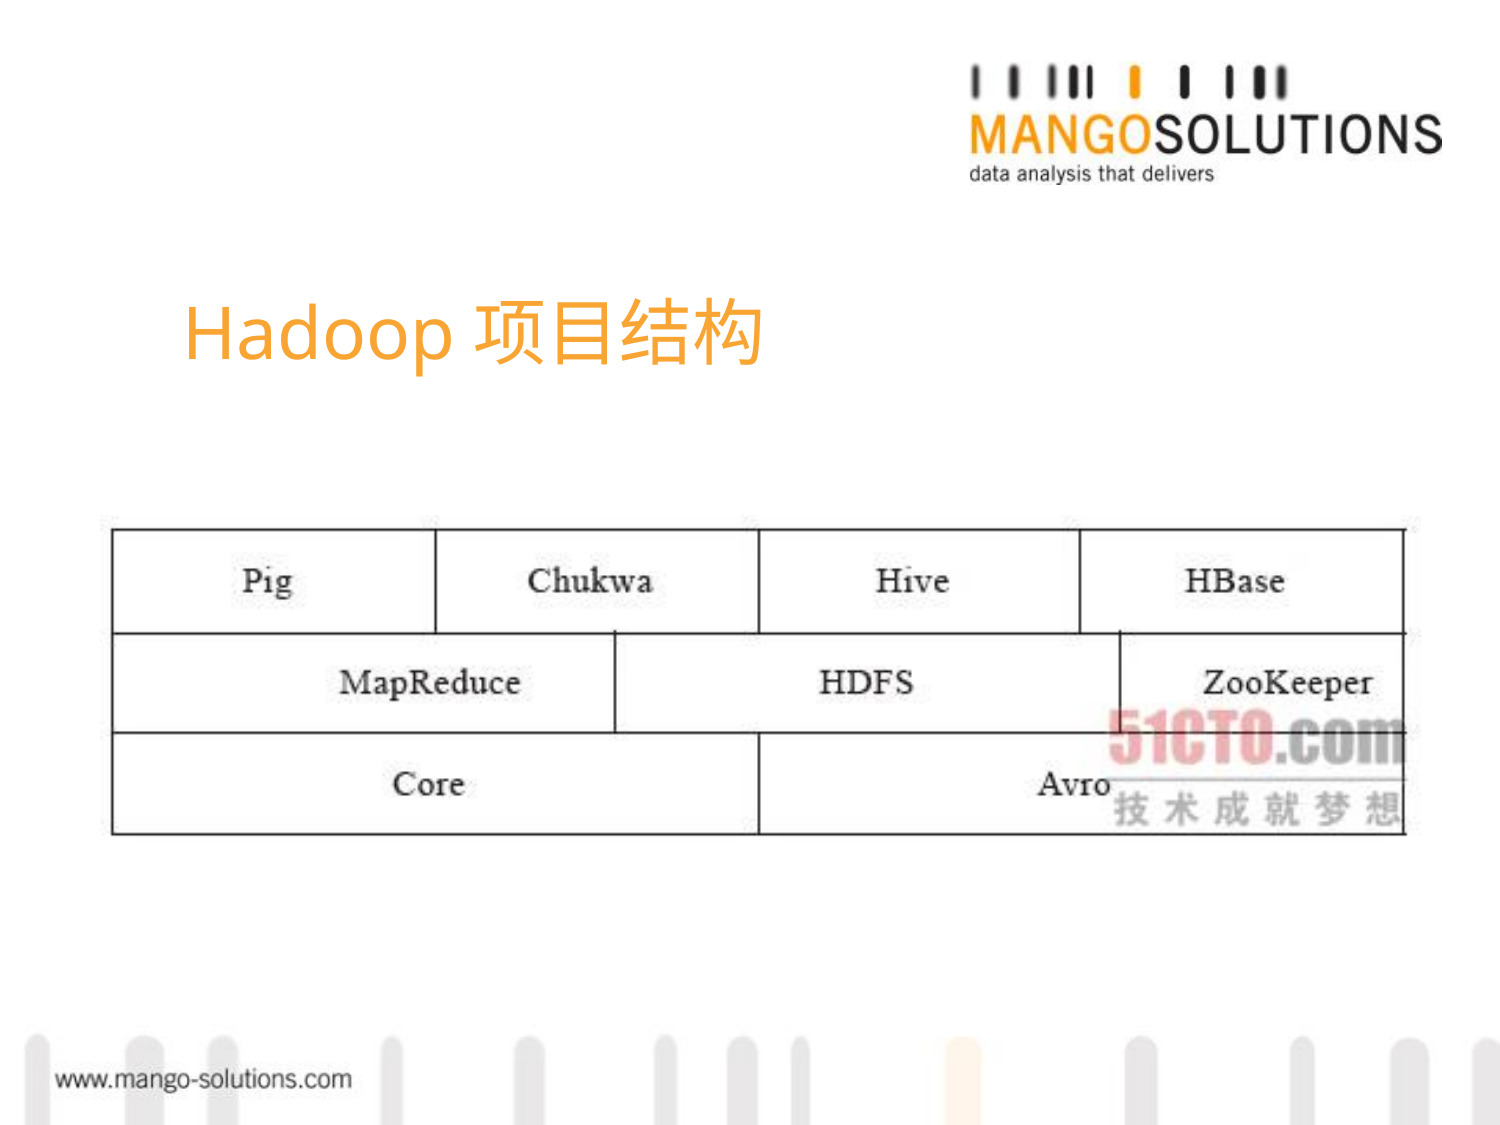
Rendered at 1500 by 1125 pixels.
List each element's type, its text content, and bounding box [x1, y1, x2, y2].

picture [0, 1012, 1500, 1125]
picture [100, 515, 1424, 848]
title Hadoop项目结构 [182, 290, 1443, 466]
picture [969, 61, 1442, 185]
